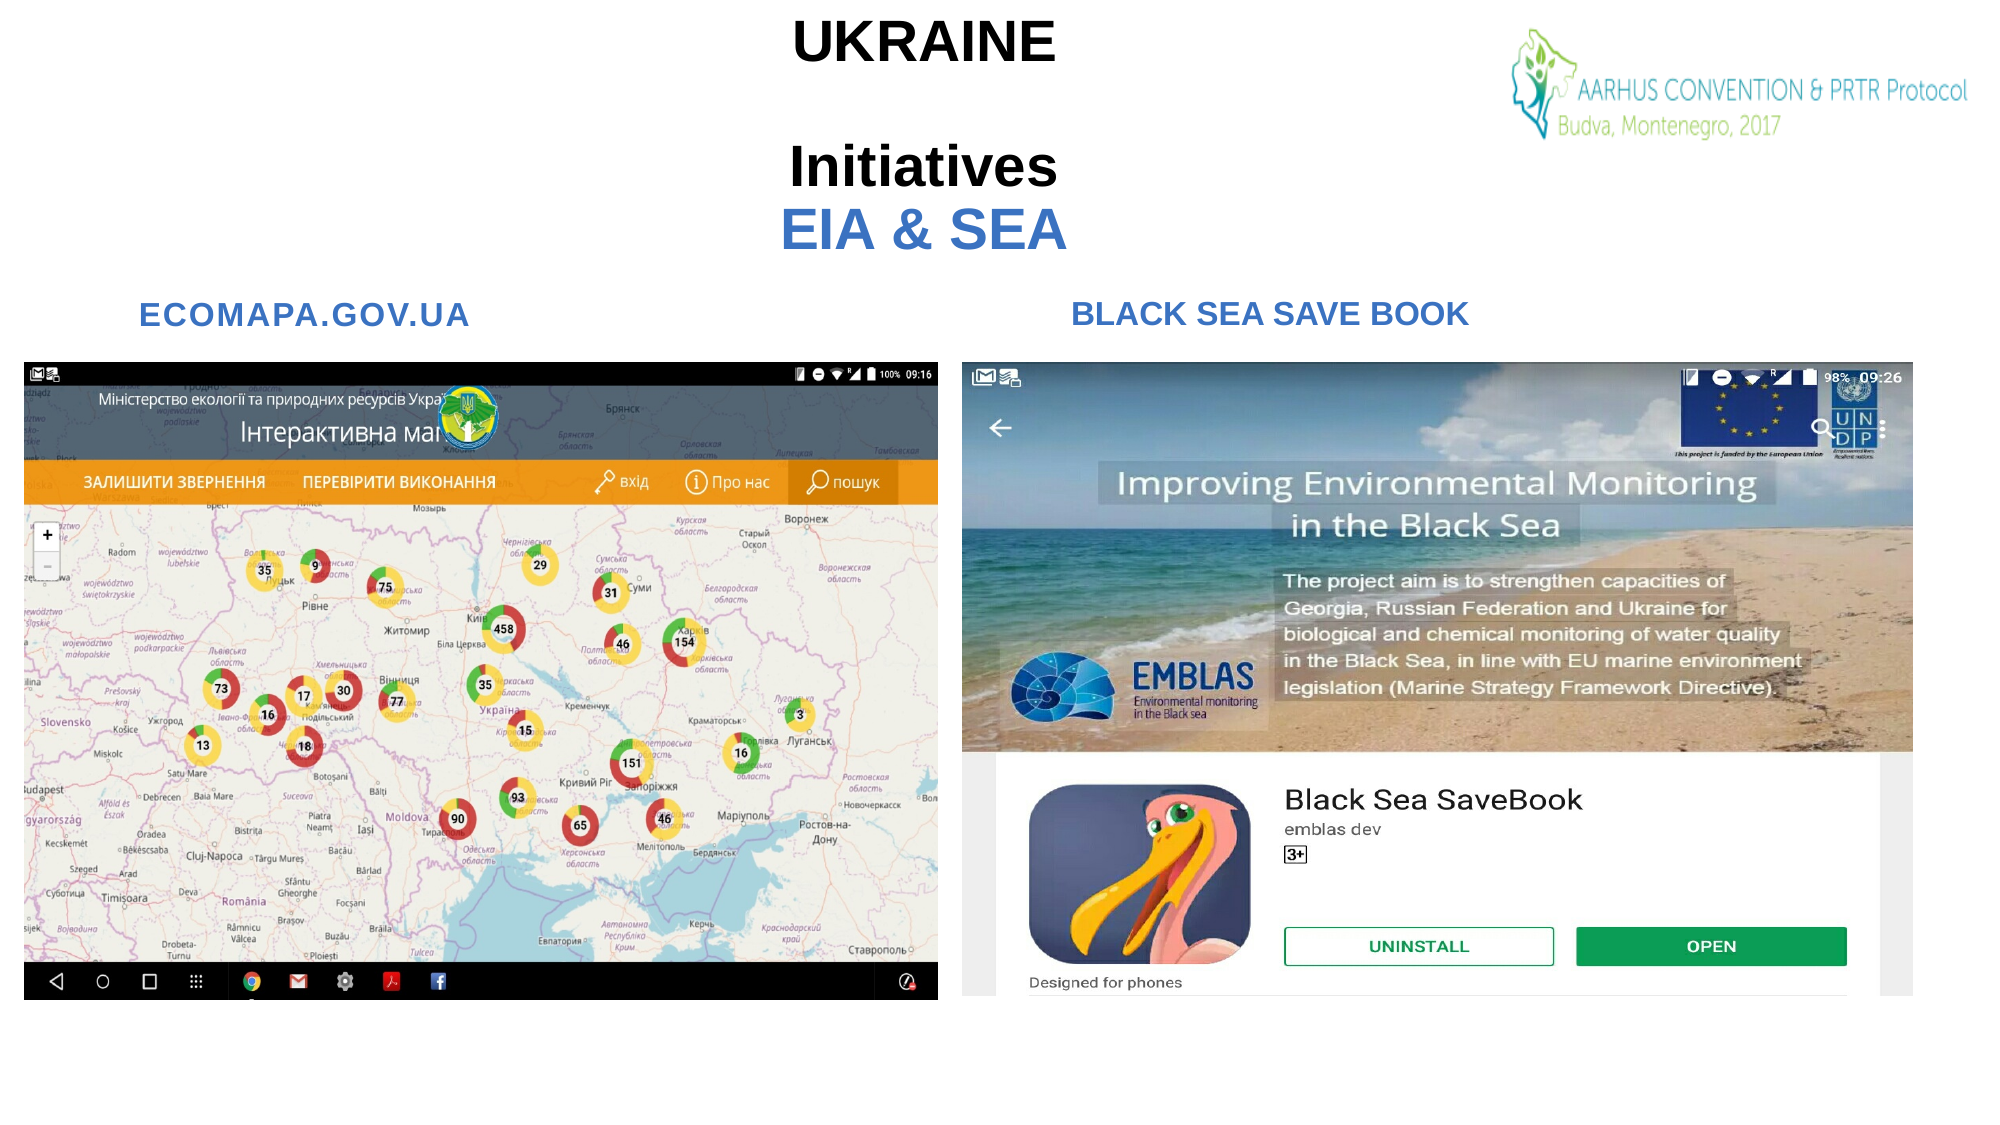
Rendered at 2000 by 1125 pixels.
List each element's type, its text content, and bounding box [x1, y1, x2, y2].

picture [24, 362, 938, 1001]
list ECOMAPA.GOV.UA [24, 297, 585, 360]
picture [1470, 19, 1997, 147]
list BLACK SEA SAVE BOOK [916, 296, 1625, 363]
title UKRAINE Initiatives EIA & SEA [24, 112, 1825, 263]
picture [961, 361, 1963, 1099]
